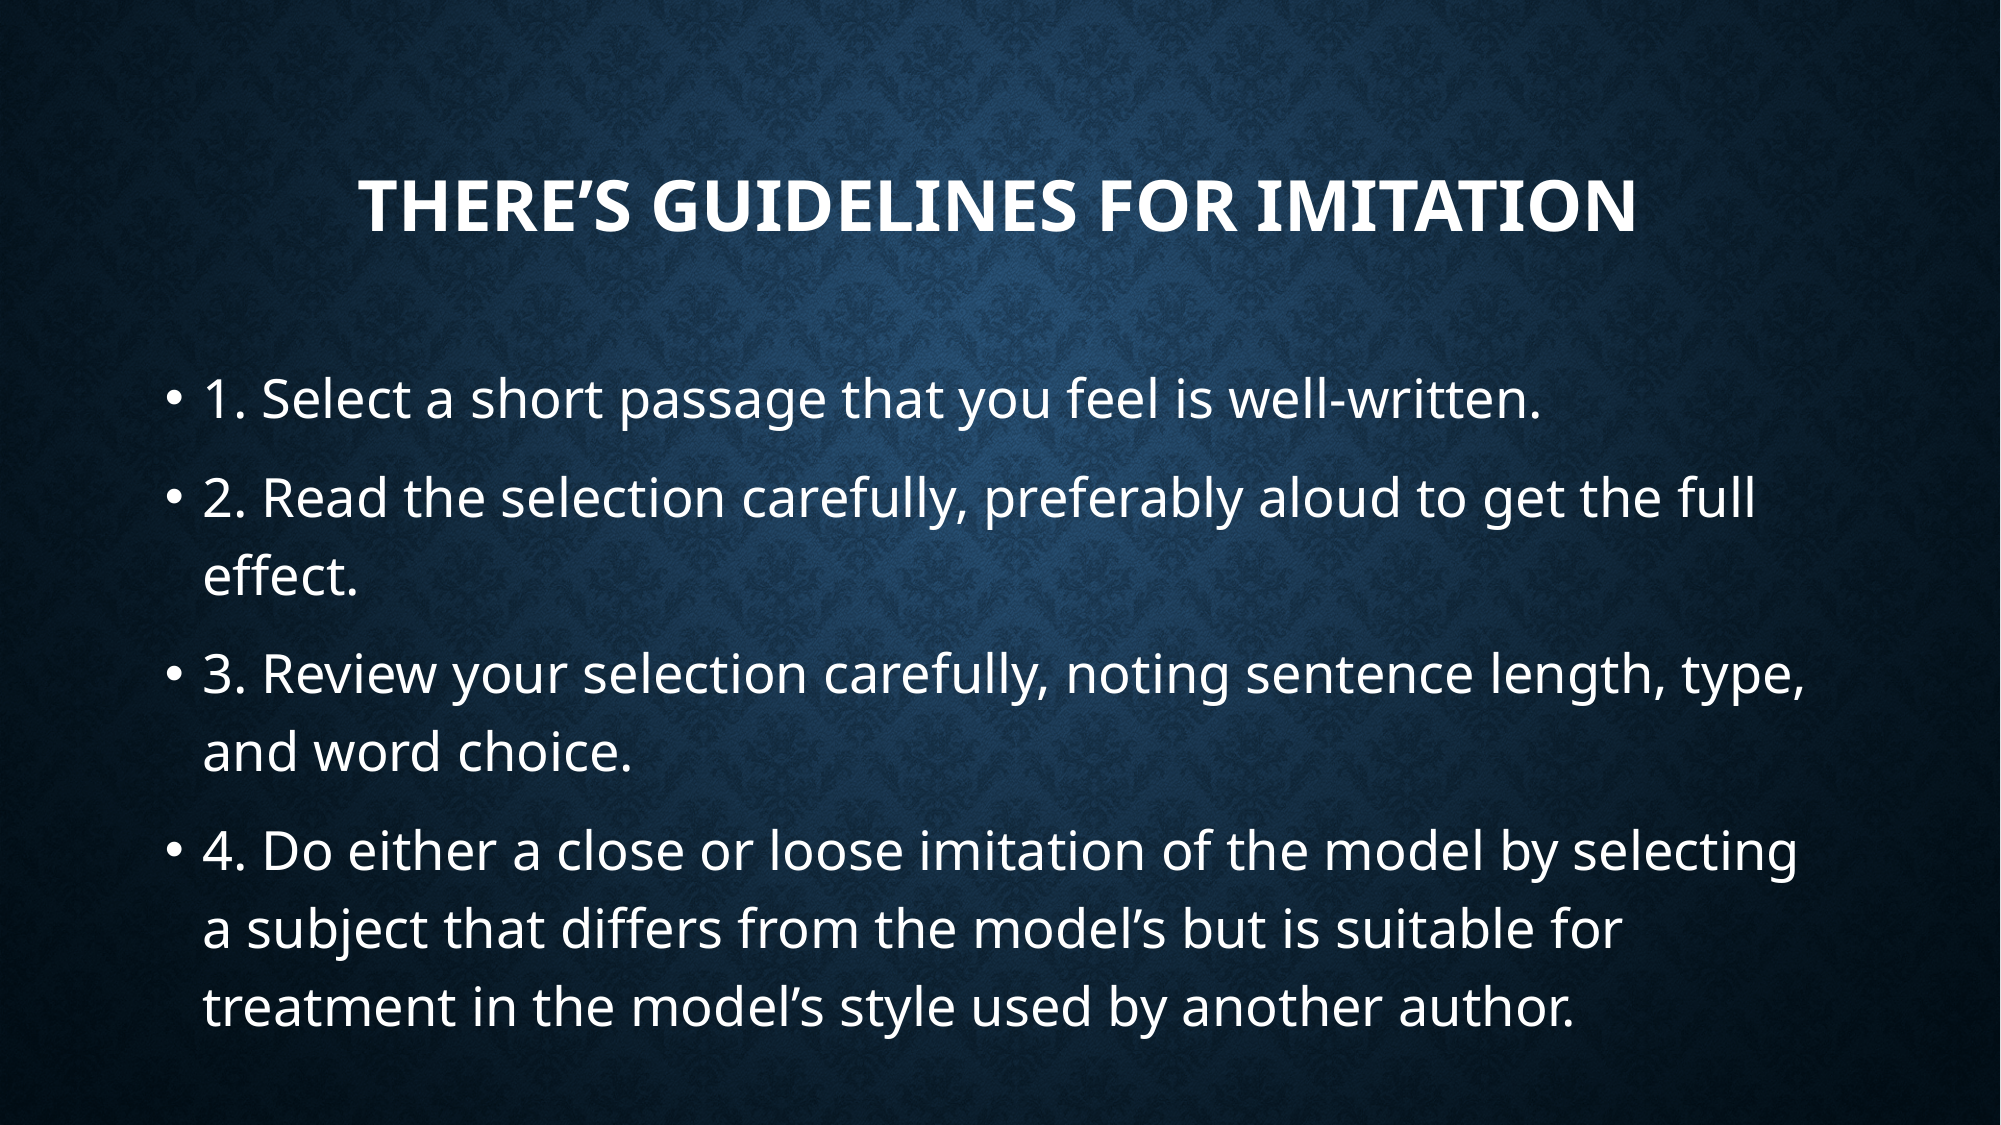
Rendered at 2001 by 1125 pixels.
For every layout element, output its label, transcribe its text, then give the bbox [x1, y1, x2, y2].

list 1. Select a short passage that you feel is well-written. 2. Read the selection carefully, preferably aloud to get the full effect. 3. Review your selection carefully, noting sentence length, type, and word choice. 4. Do either a close or loose imitation of the model by selecting a subject that differs from the model’s but is suitable for treatment in the model’s style used by another author. [149, 343, 1849, 1039]
title There’s Guidelines for imitation [149, 99, 1849, 318]
